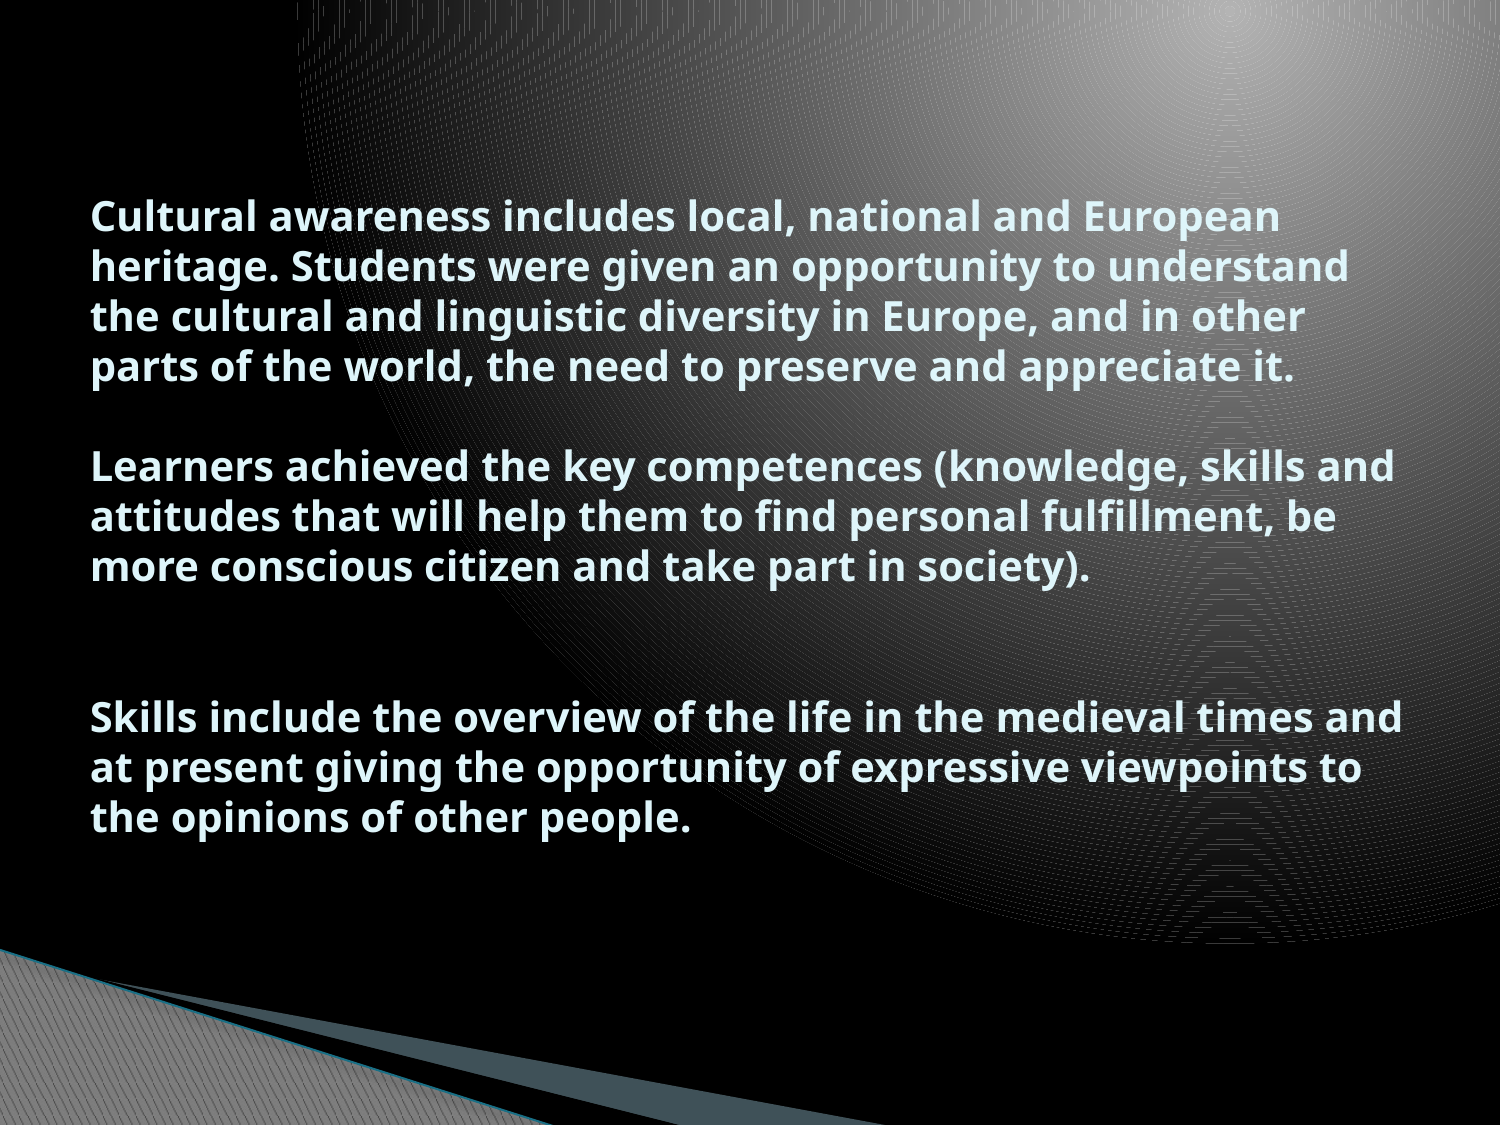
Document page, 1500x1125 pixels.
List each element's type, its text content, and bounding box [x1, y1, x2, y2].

picture [0, 952, 543, 1125]
title Cultural awareness includes local, national and European heritage. Students were given an opportunity to understand the cultural and linguistic diversity in Europe, and in other parts of the world, the need to preserve and appreciate it. Learners achieved the key competences (knowledge, skills and attitudes that will help them to find personal fulfillment, be more conscious citizen and take part in society). Skills include the overview of the life in the medieval times and at present giving the opportunity of expressive viewpoints to the opinions of other people. [75, 45, 1425, 1035]
